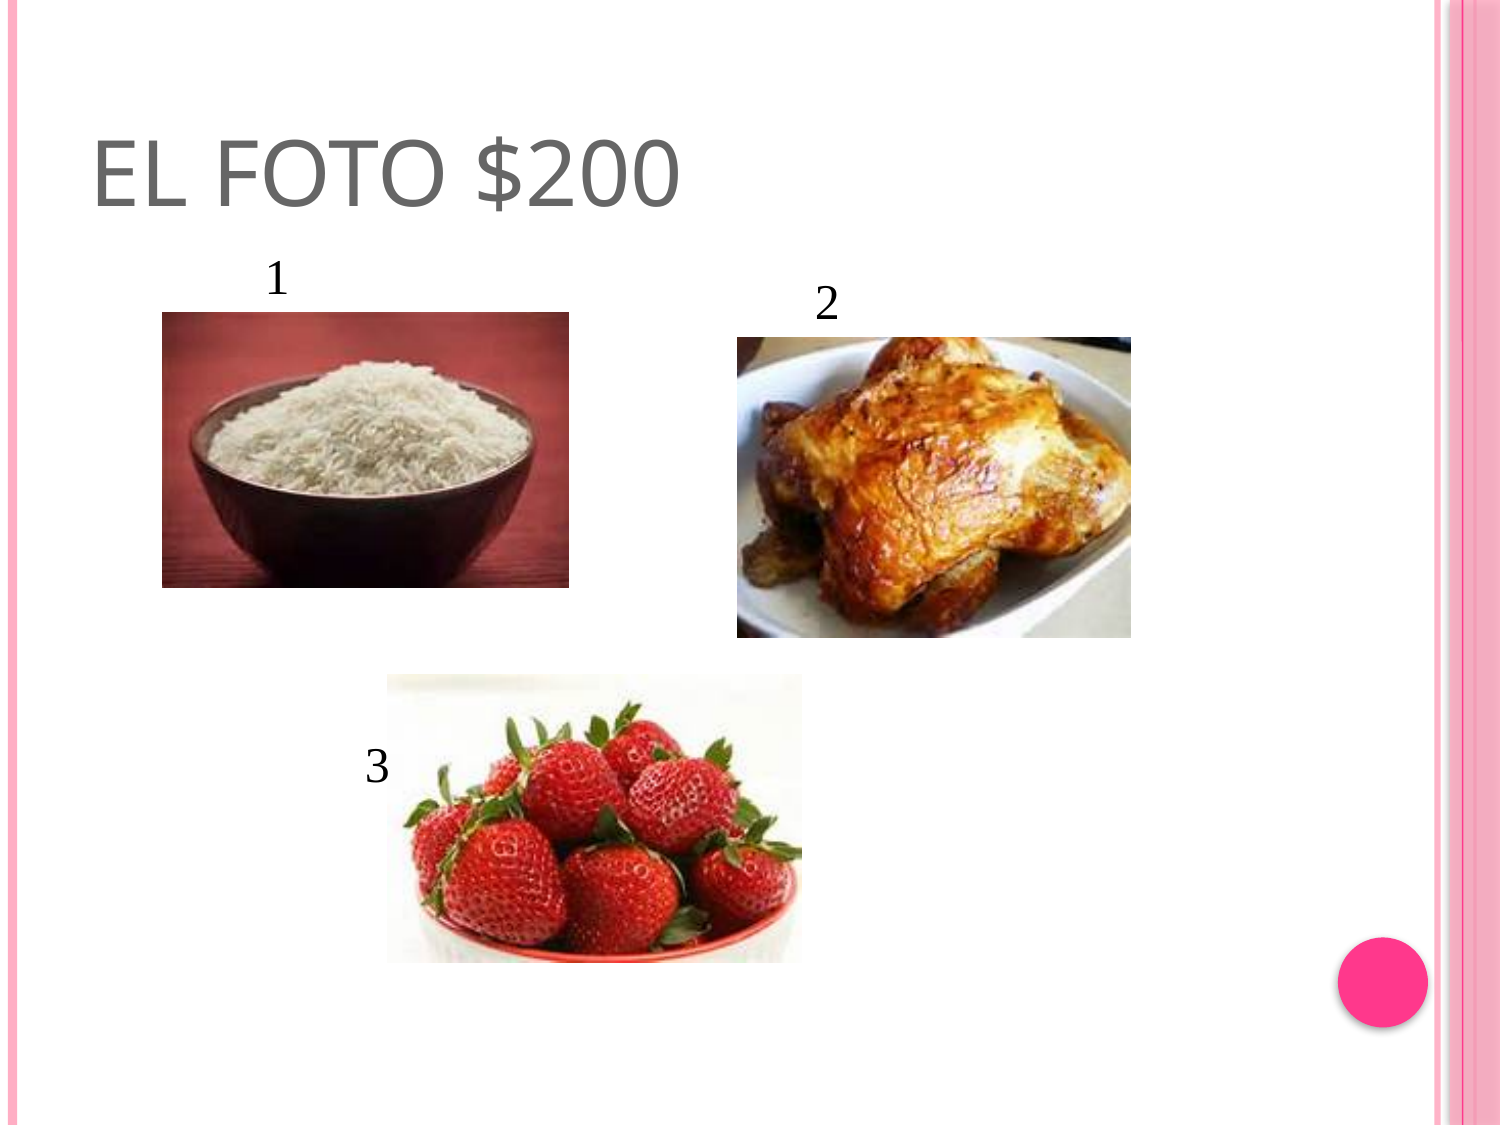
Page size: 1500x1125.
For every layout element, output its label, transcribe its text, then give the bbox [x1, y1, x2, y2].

picture [161, 311, 569, 589]
title el foto $200 [75, 45, 1300, 233]
picture [386, 674, 802, 963]
picture [736, 336, 1132, 638]
text_box 3 [349, 724, 381, 800]
text_box 2 [799, 262, 863, 334]
text_box 1 [249, 237, 313, 309]
